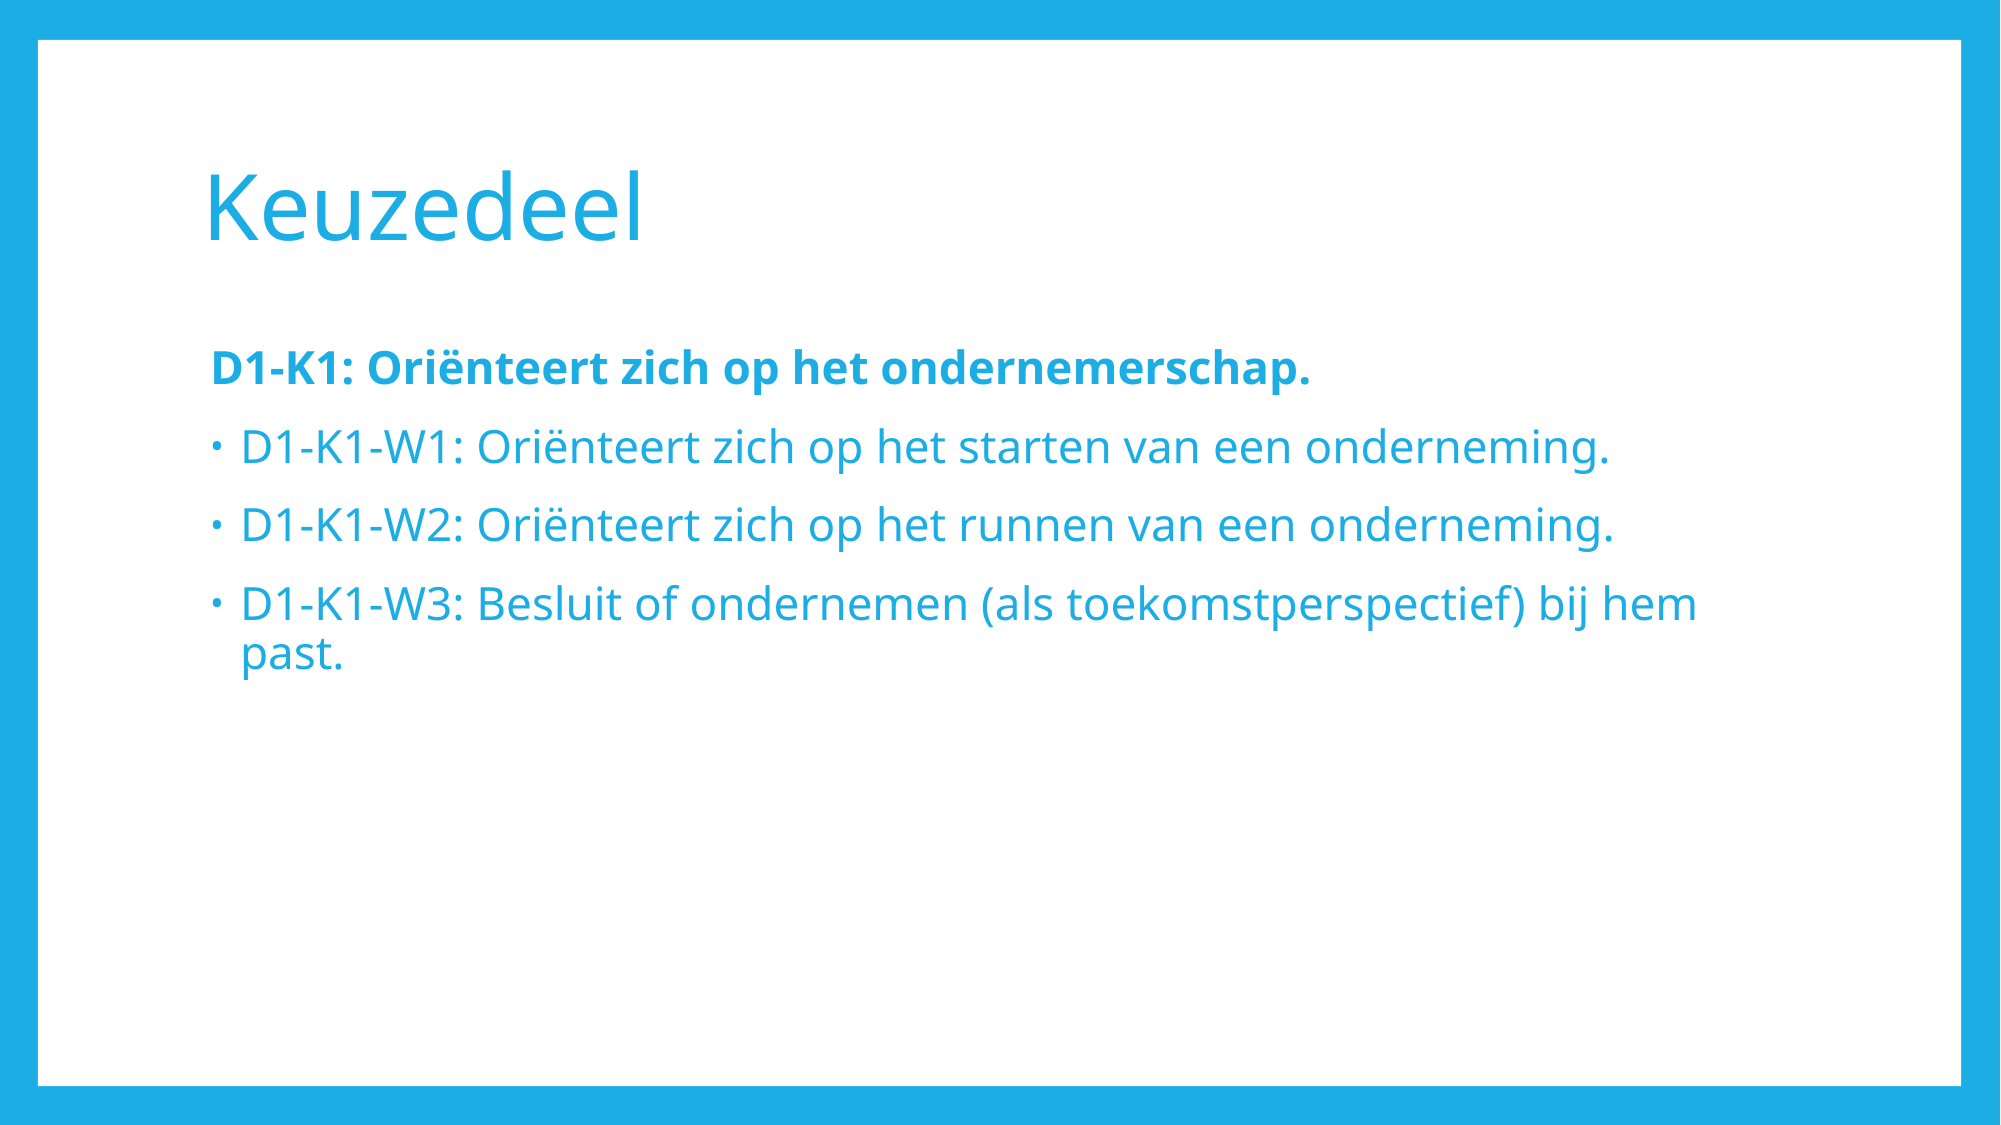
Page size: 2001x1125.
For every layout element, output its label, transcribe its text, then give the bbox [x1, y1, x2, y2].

title Keuzedeel [187, 99, 1808, 323]
list D1-K1: Oriënteert zich op het ondernemerschap. D1-K1-W1: Oriënteert zich op het starten van een onderneming. D1-K1-W2: Oriënteert zich op het runnen van een onderneming. D1-K1-W3: Besluit of ondernemen (als toekomstperspectief) bij hem past. [187, 337, 1808, 1000]
